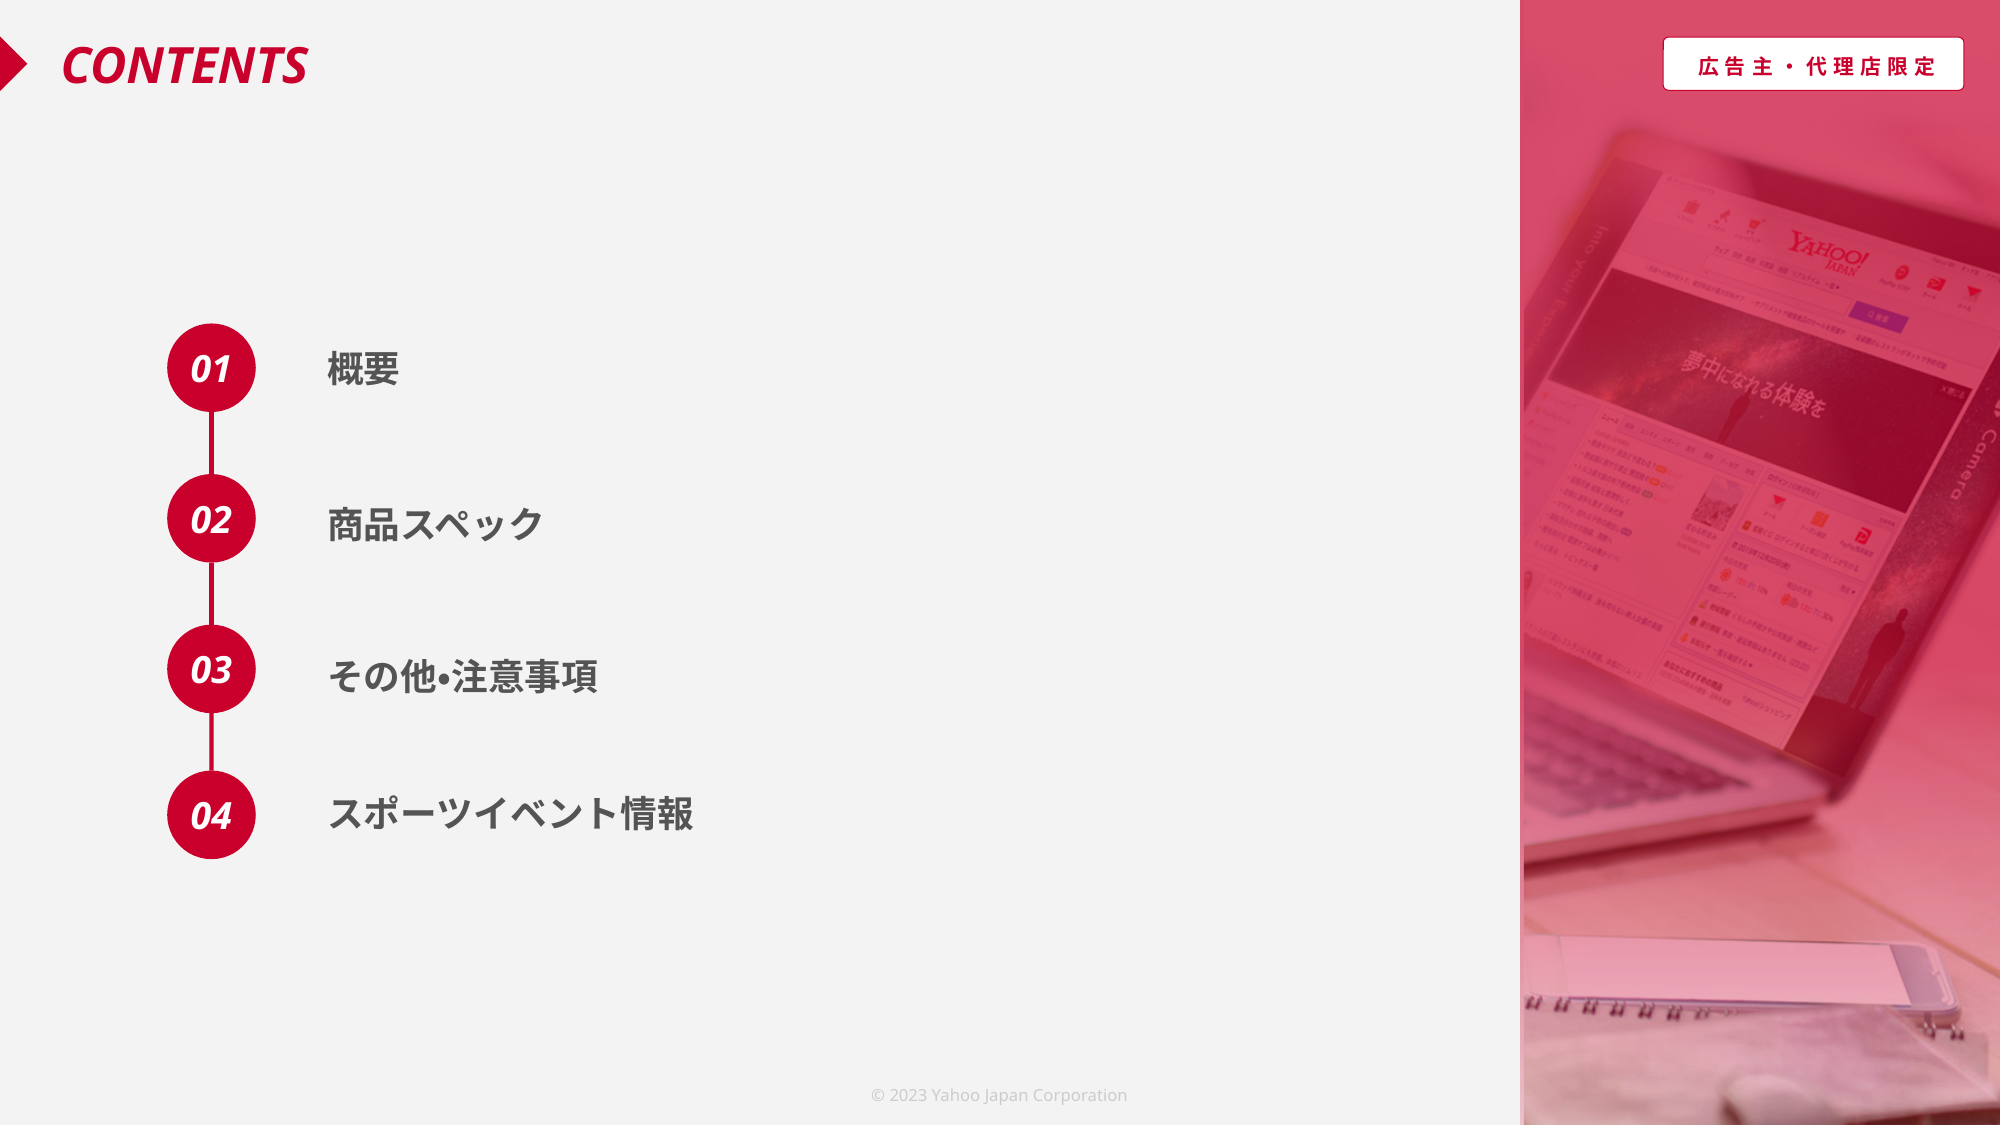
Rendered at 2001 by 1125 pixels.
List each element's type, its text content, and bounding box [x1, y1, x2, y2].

text_box スポーツイベント情報 [312, 783, 1201, 843]
list 商品スペック [312, 494, 1201, 554]
list その他・注意事項 [312, 646, 1201, 706]
list 概要 [312, 338, 1201, 398]
